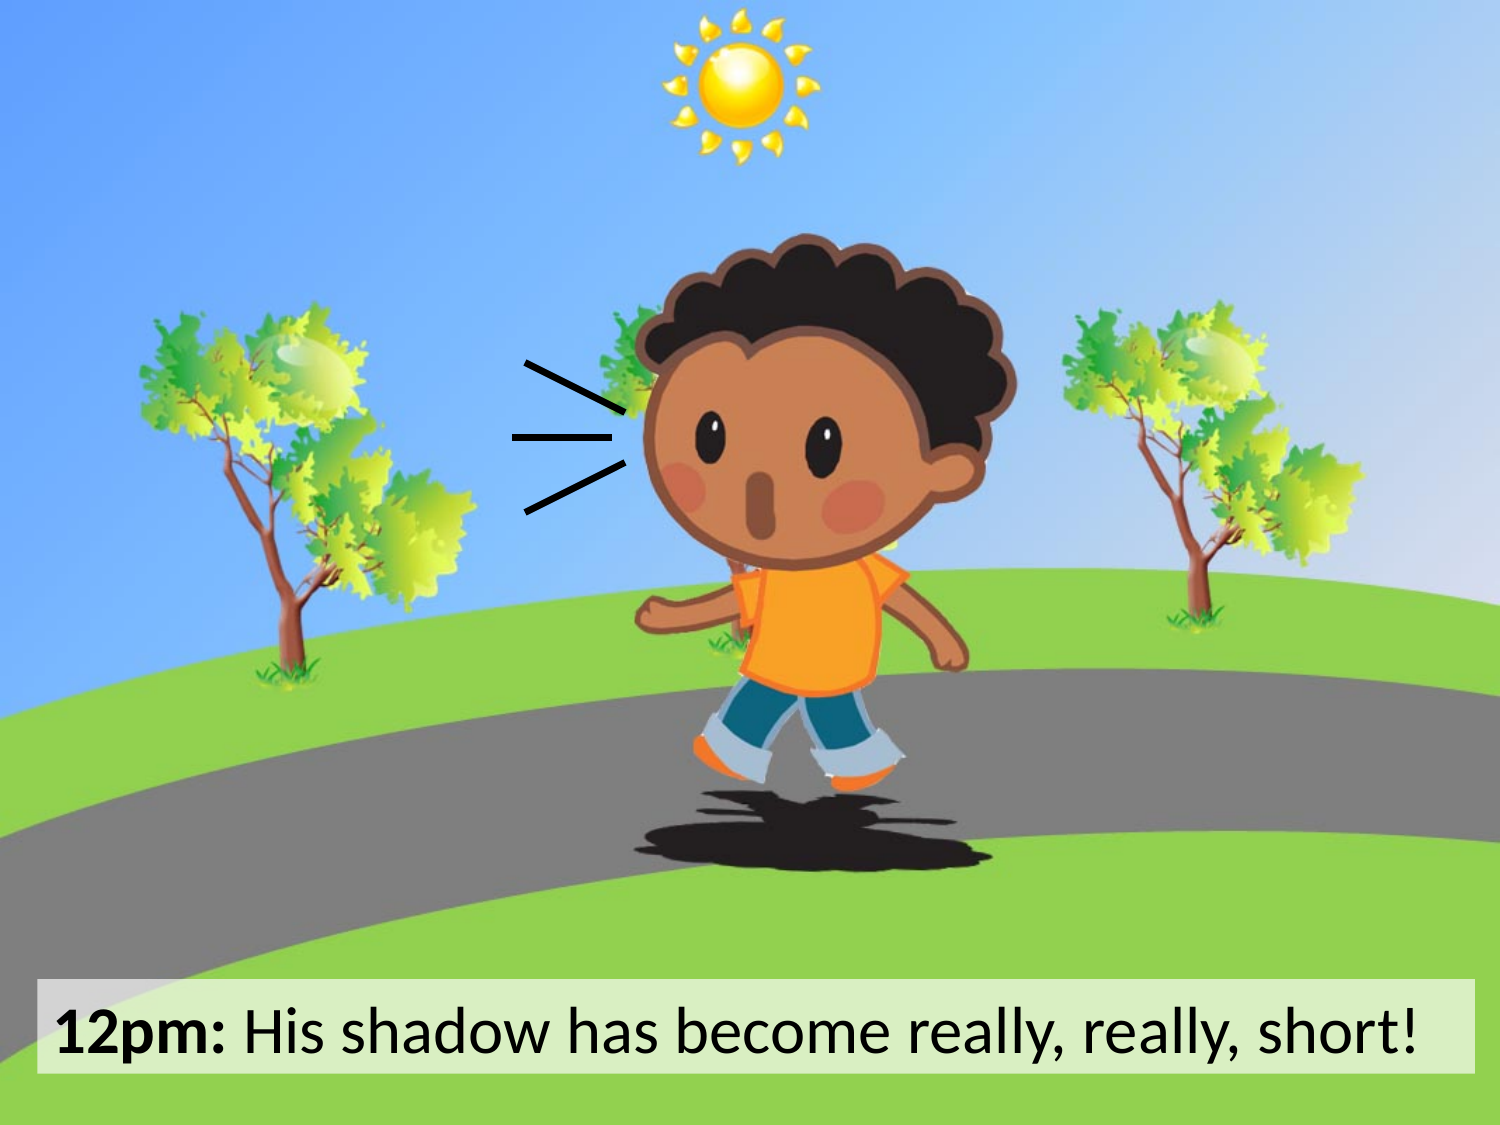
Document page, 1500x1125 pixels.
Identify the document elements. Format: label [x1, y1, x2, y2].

text_box [512, 362, 626, 513]
picture [0, 0, 1500, 1125]
